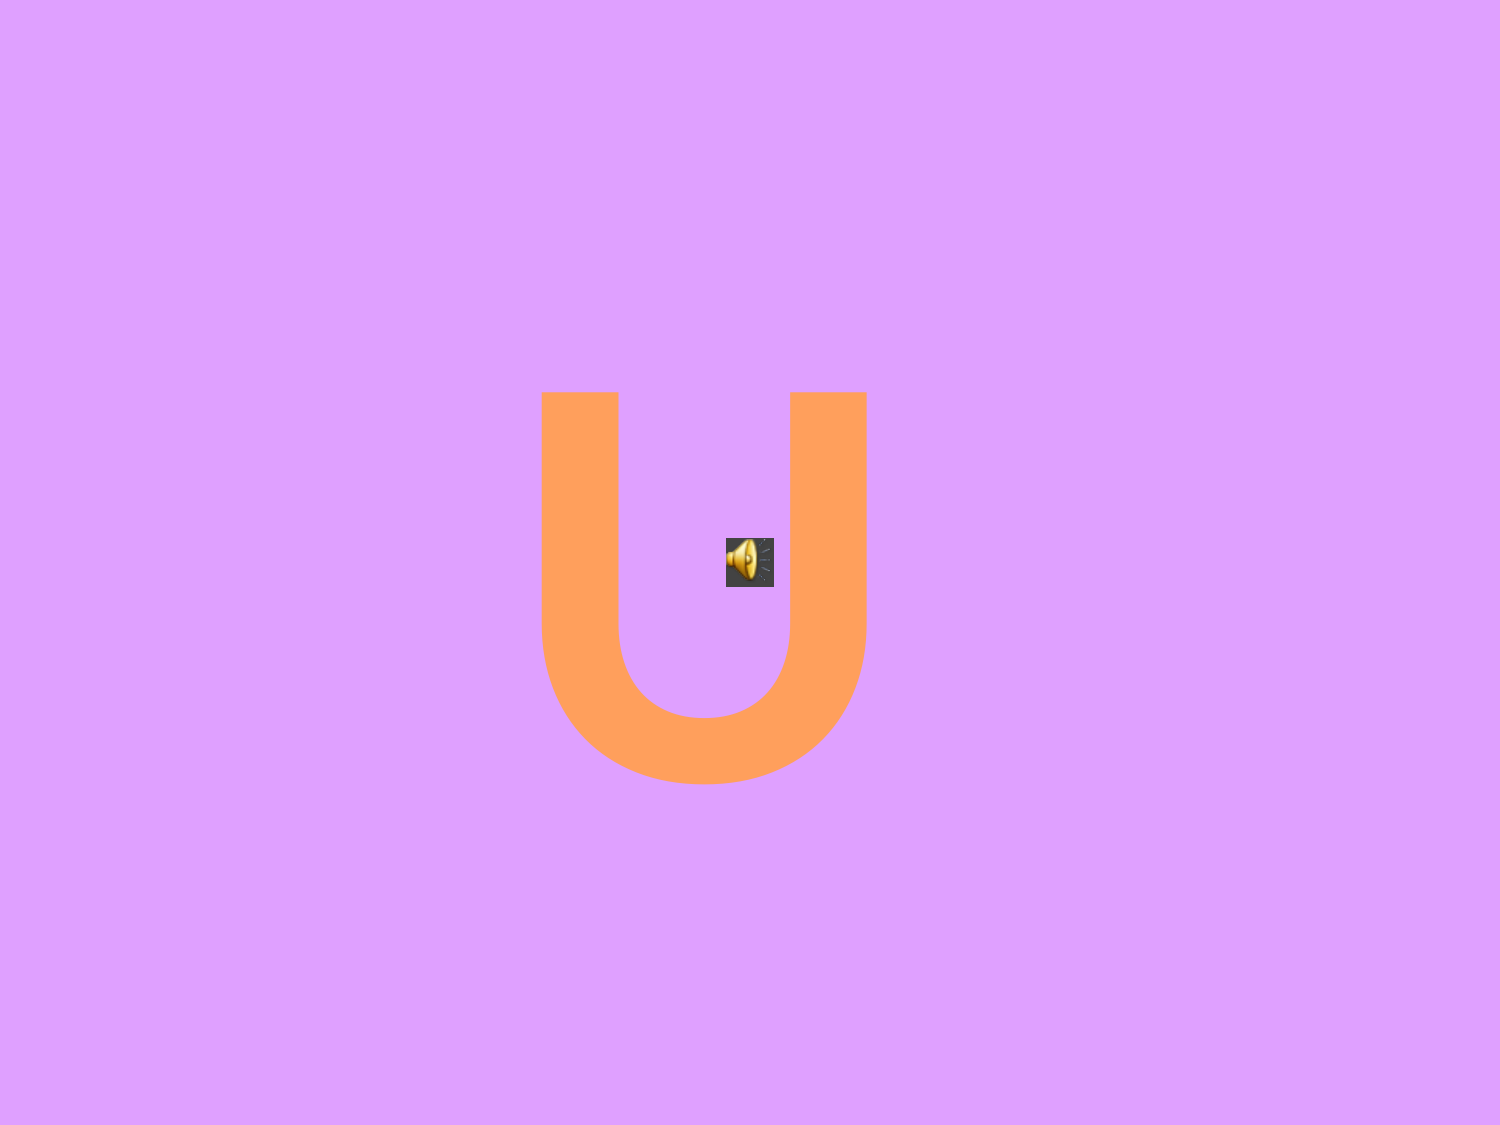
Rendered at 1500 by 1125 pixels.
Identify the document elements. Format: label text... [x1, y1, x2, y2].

picture [724, 537, 776, 588]
text_box U [494, 174, 915, 908]
